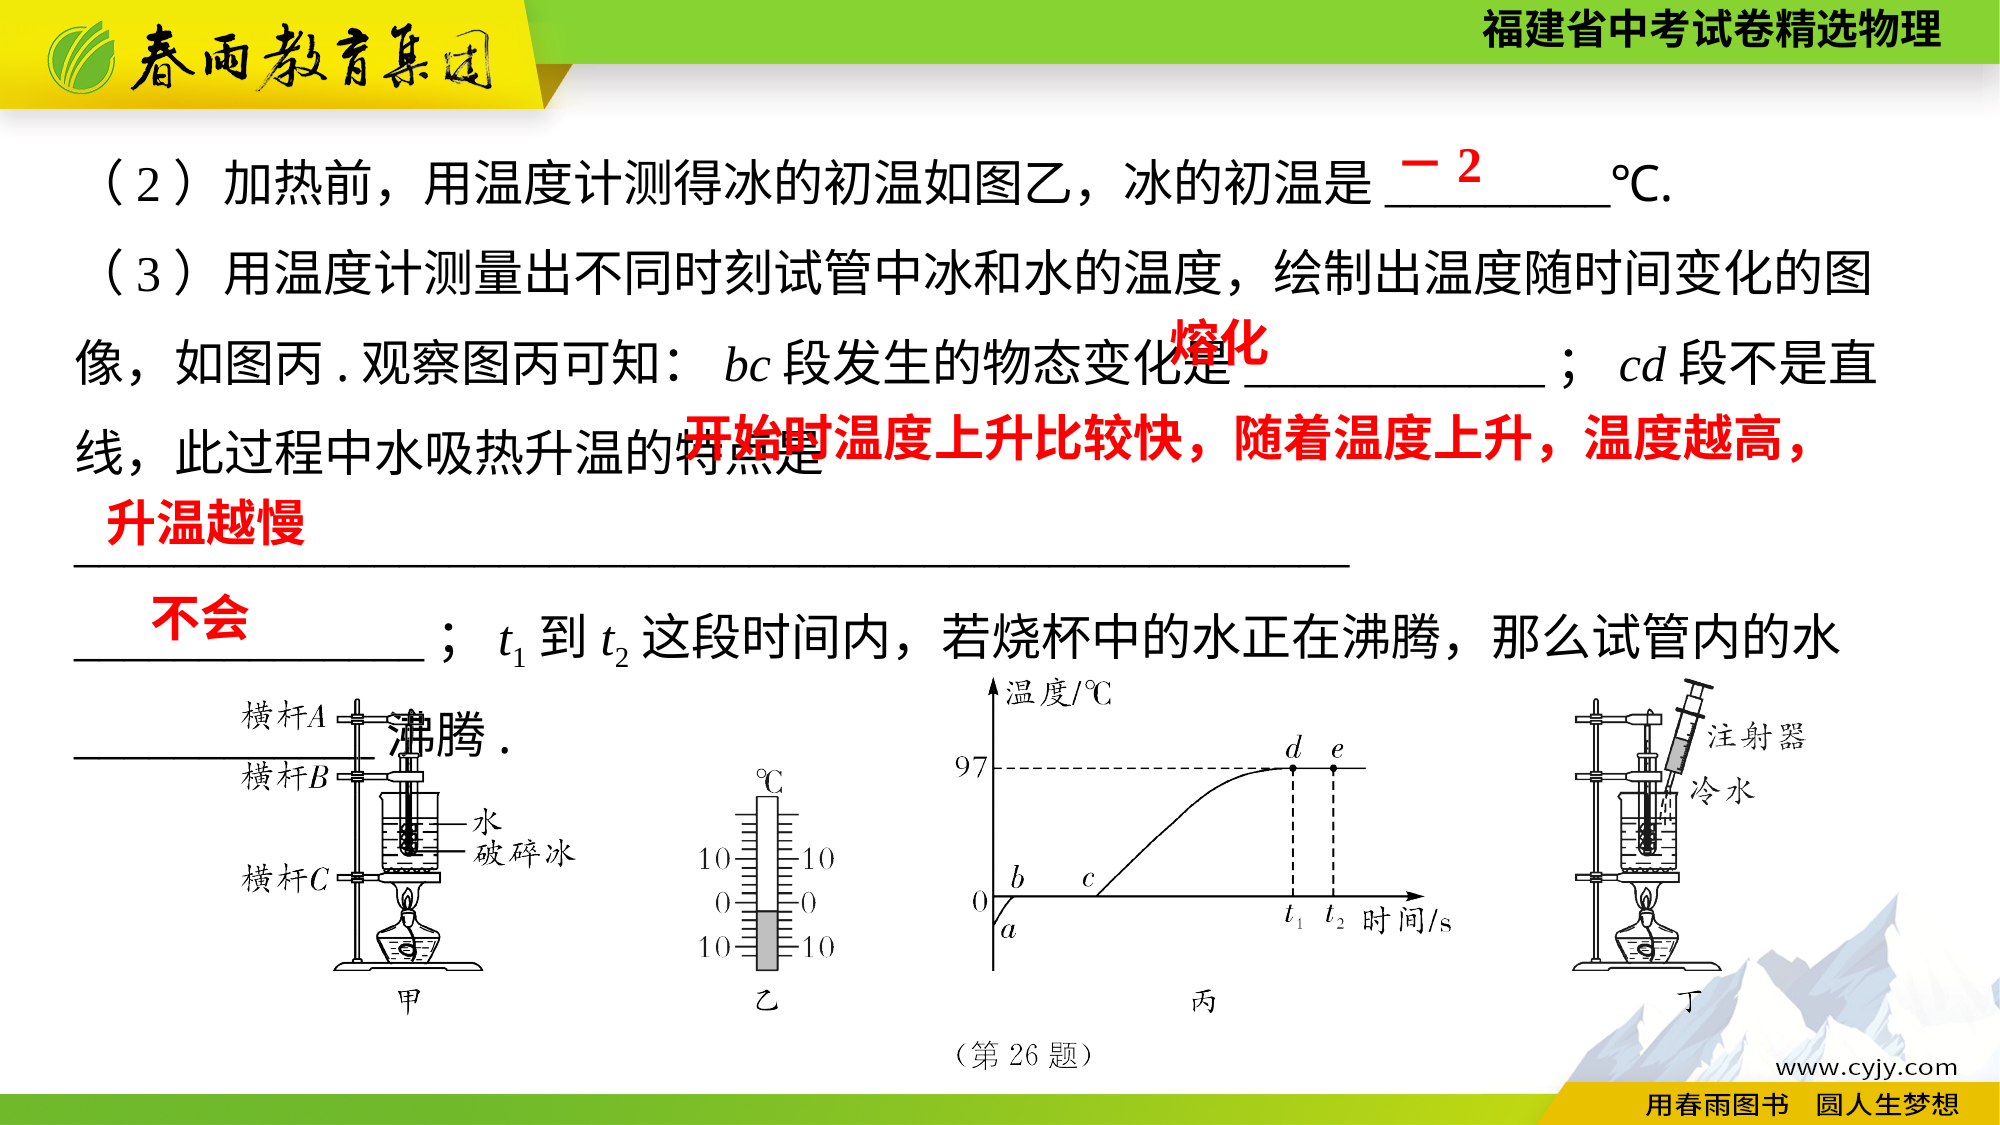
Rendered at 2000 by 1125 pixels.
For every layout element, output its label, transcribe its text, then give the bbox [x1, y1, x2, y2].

text_box 熔化 [1154, 303, 1285, 379]
text_box 开始时温度上升比较快，随着温度上升，温度越高， [669, 398, 1933, 474]
text_box 升温越慢 [92, 484, 322, 559]
text_box 不会 [135, 579, 265, 654]
text_box －2 [1380, 125, 1559, 201]
list （2）加热前，用温度计测得冰的初温如图乙，冰的初温是_________℃. （3）用温度计测量出不同时刻试管中冰和水的温度，绘制出温度随时间变化的图像，如图丙.观察图丙可知：bc段发生的物态变化是____________；cd段不是直线，此过程中水吸热升温的特点是___________________________________________________ ______________；t1到t2这段时间内，若烧杯中的水正在沸腾，那么试管内的水____________沸腾. [59, 113, 1944, 674]
picture [0, 0, 2000, 1125]
